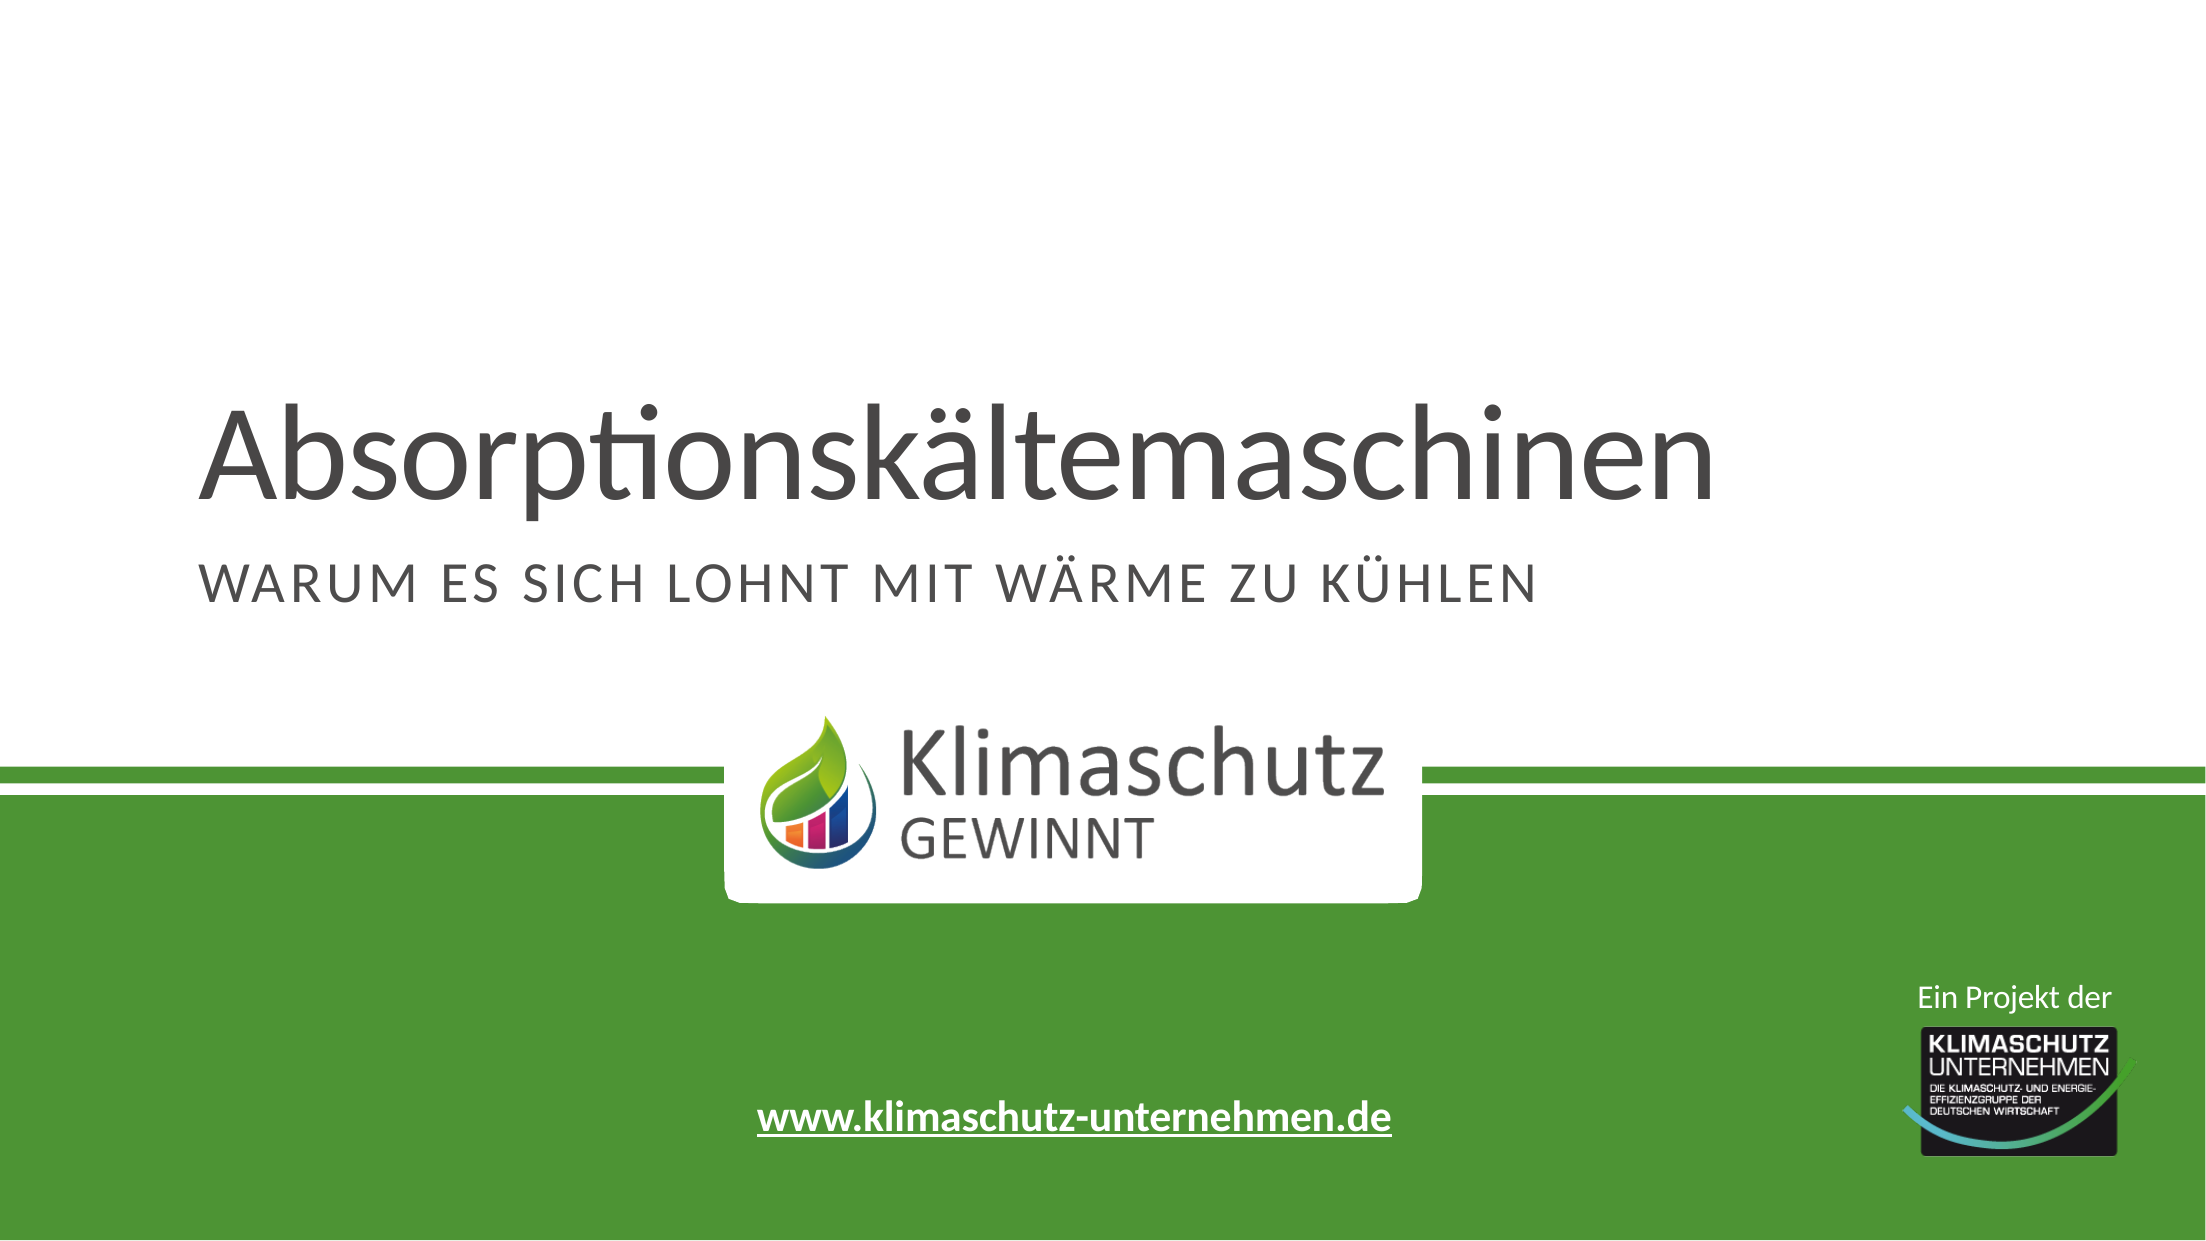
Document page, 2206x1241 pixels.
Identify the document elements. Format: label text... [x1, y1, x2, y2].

title Absorptionskältemaschinen [183, 282, 2003, 535]
picture [1885, 1010, 2155, 1173]
picture [758, 752, 1389, 878]
subtitle Warum es sich Lohnt mit Wärme zu Kühlen [183, 545, 2003, 752]
